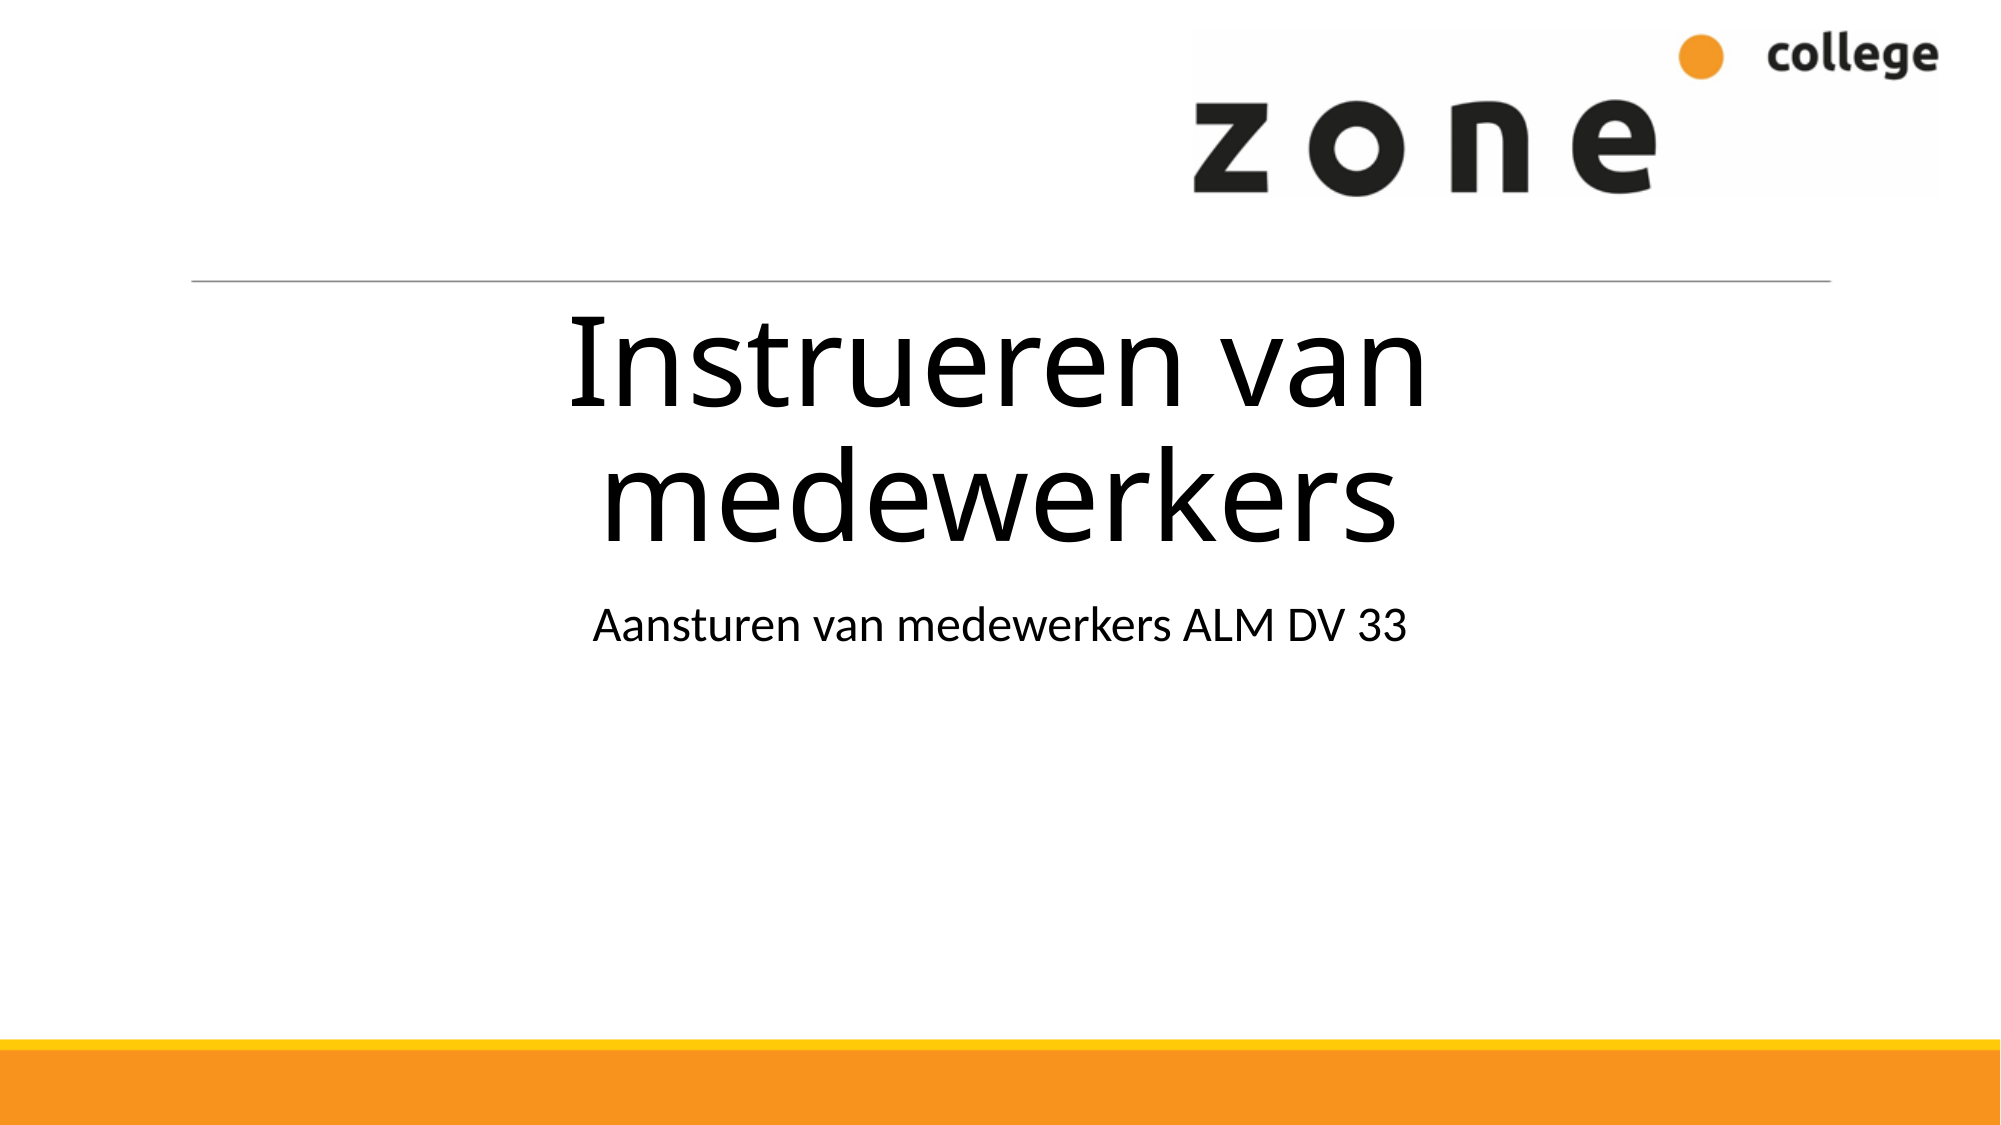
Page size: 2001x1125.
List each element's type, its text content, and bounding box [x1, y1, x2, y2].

picture [0, 0, 2001, 1125]
title Instrueren van medewerkers [249, 184, 1750, 576]
subtitle Aansturen van medewerkers ALM DV 33 [249, 590, 1750, 863]
